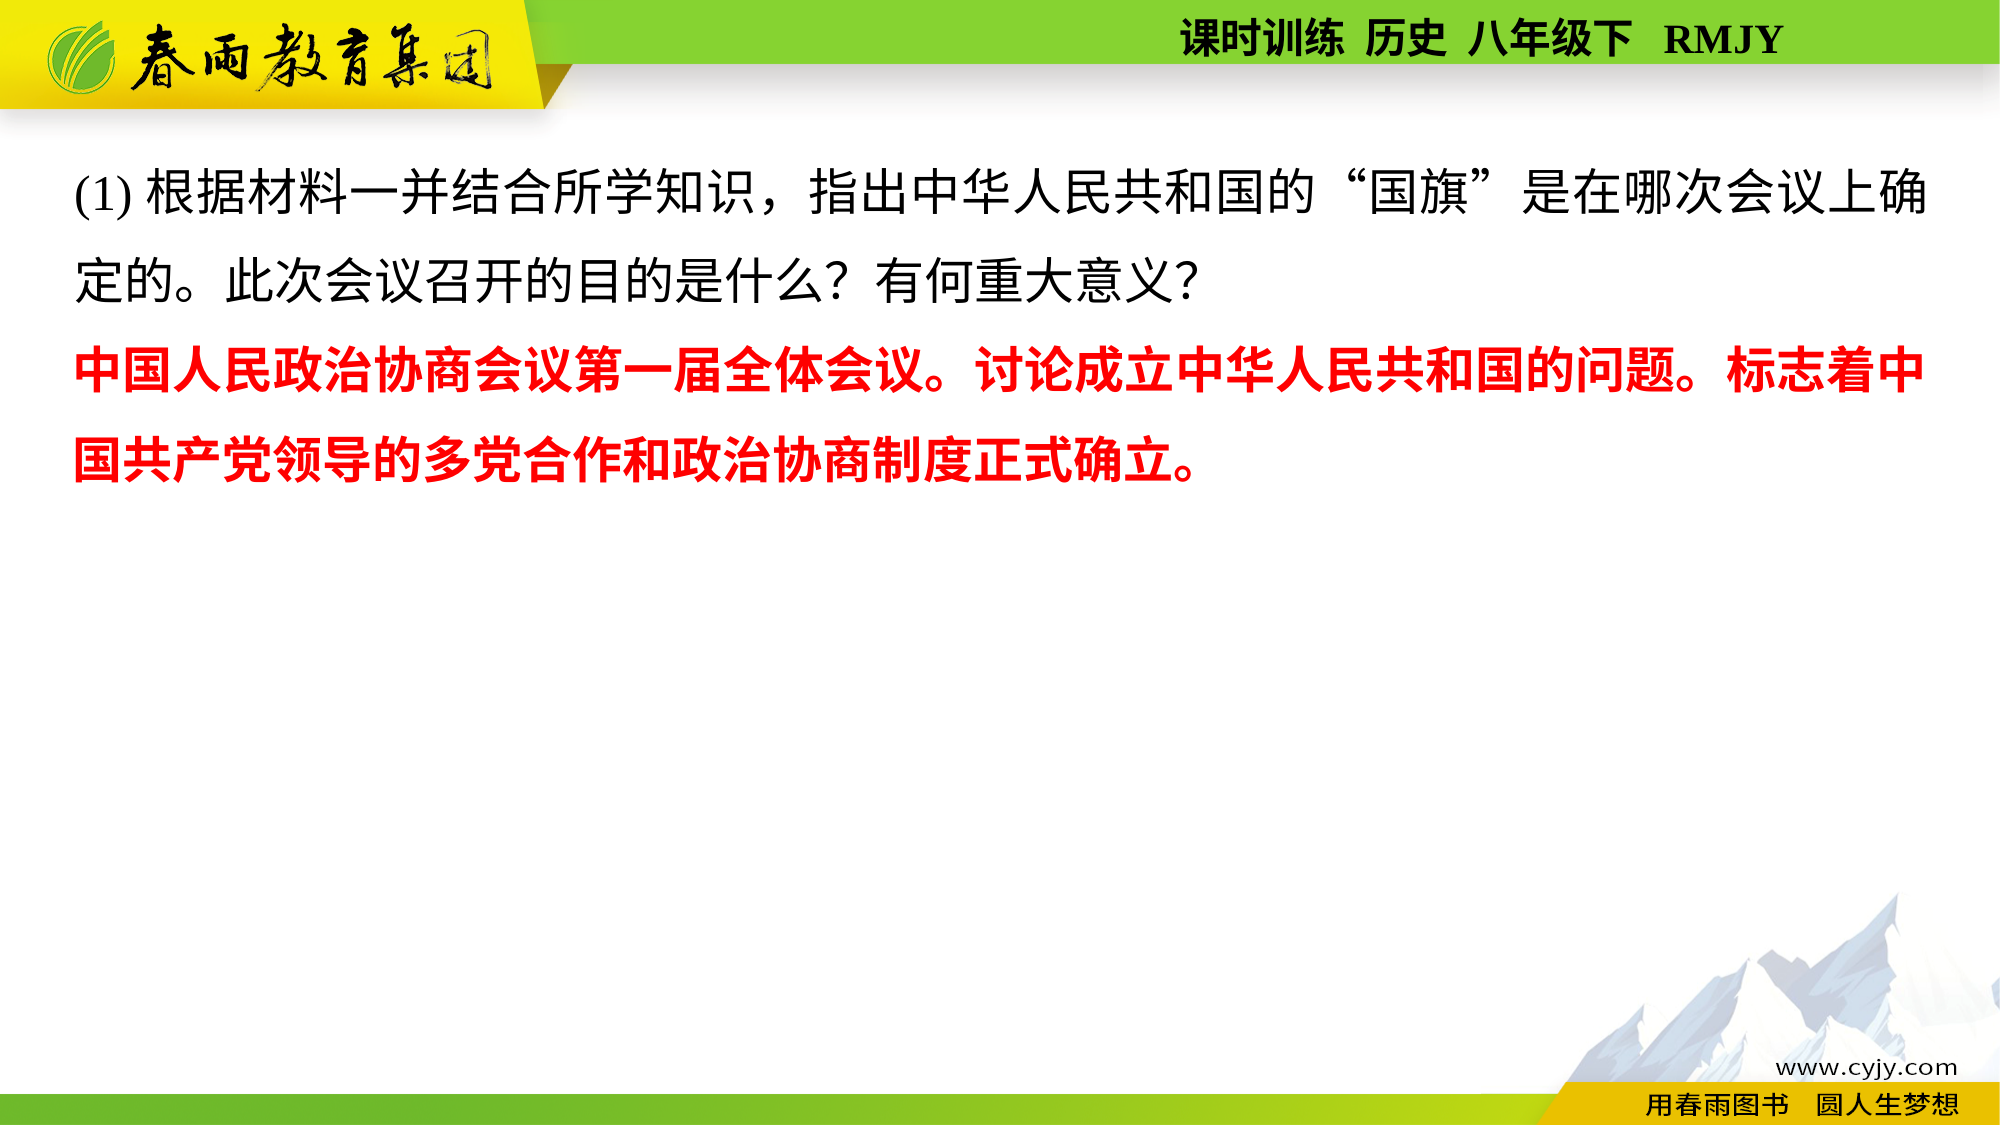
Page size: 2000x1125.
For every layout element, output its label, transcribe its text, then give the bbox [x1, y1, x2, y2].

list (1)根据材料一并结合所学知识，指出中华人民共和国的“国旗”是在哪次会议上确定的。此次会议召开的目的是什么？有何重大意义？ [59, 122, 1944, 308]
picture [0, 0, 2000, 1125]
text_box 中国人民政治协商会议第一届全体会议。讨论成立中华人民共和国的问题。标志着中国共产党领导的多党合作和政治协商制度正式确立。 [57, 301, 1942, 497]
